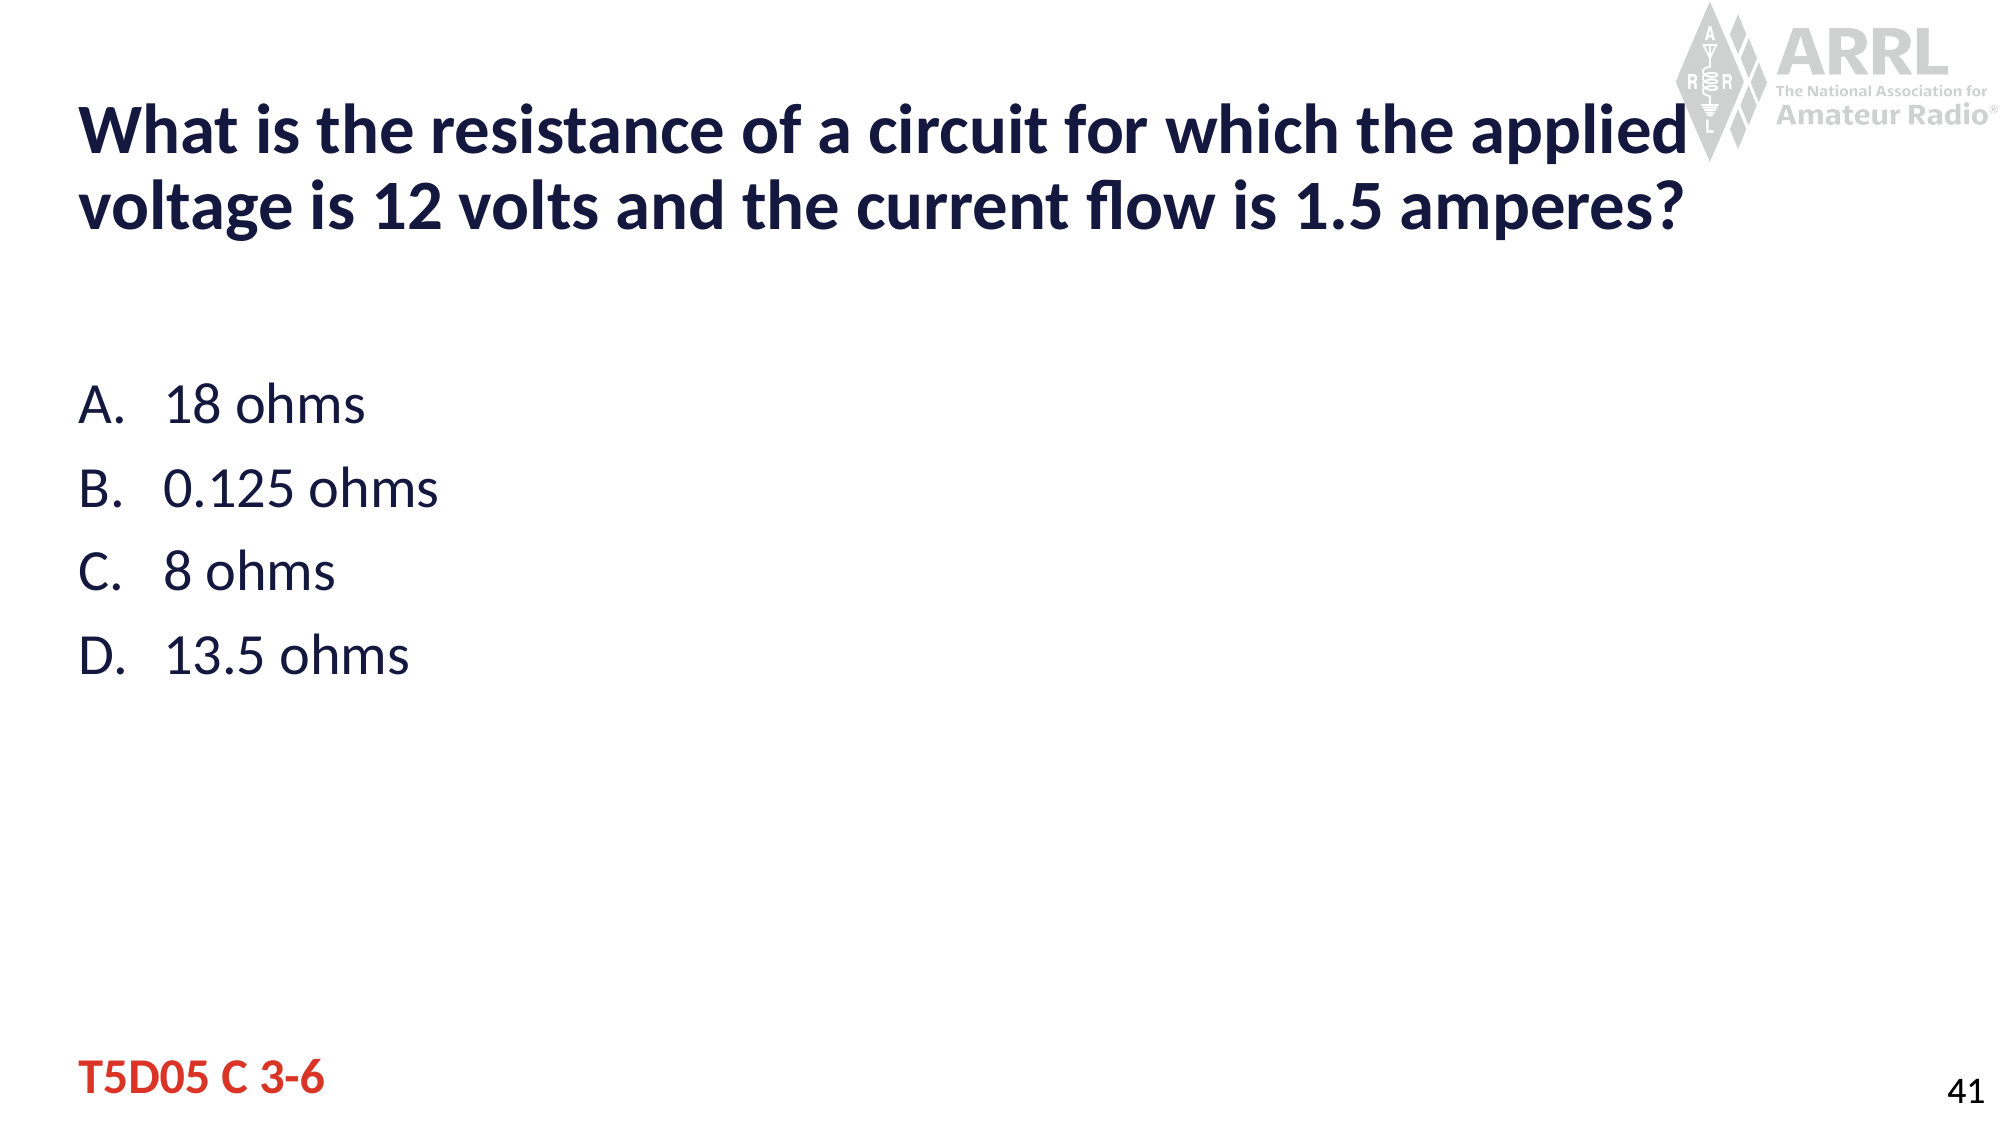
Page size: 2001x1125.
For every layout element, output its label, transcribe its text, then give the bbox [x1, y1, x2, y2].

title What is the resistance of a circuit for which the applied voltage is 12 volts and the current flow is 1.5 amperes? [63, 59, 1863, 278]
text_box T5D05 C 3-6 [63, 1036, 921, 1112]
picture [1674, 0, 2000, 164]
list 18 ohms 0.125 ohms 8 ohms 13.5 ohms [63, 365, 1863, 989]
